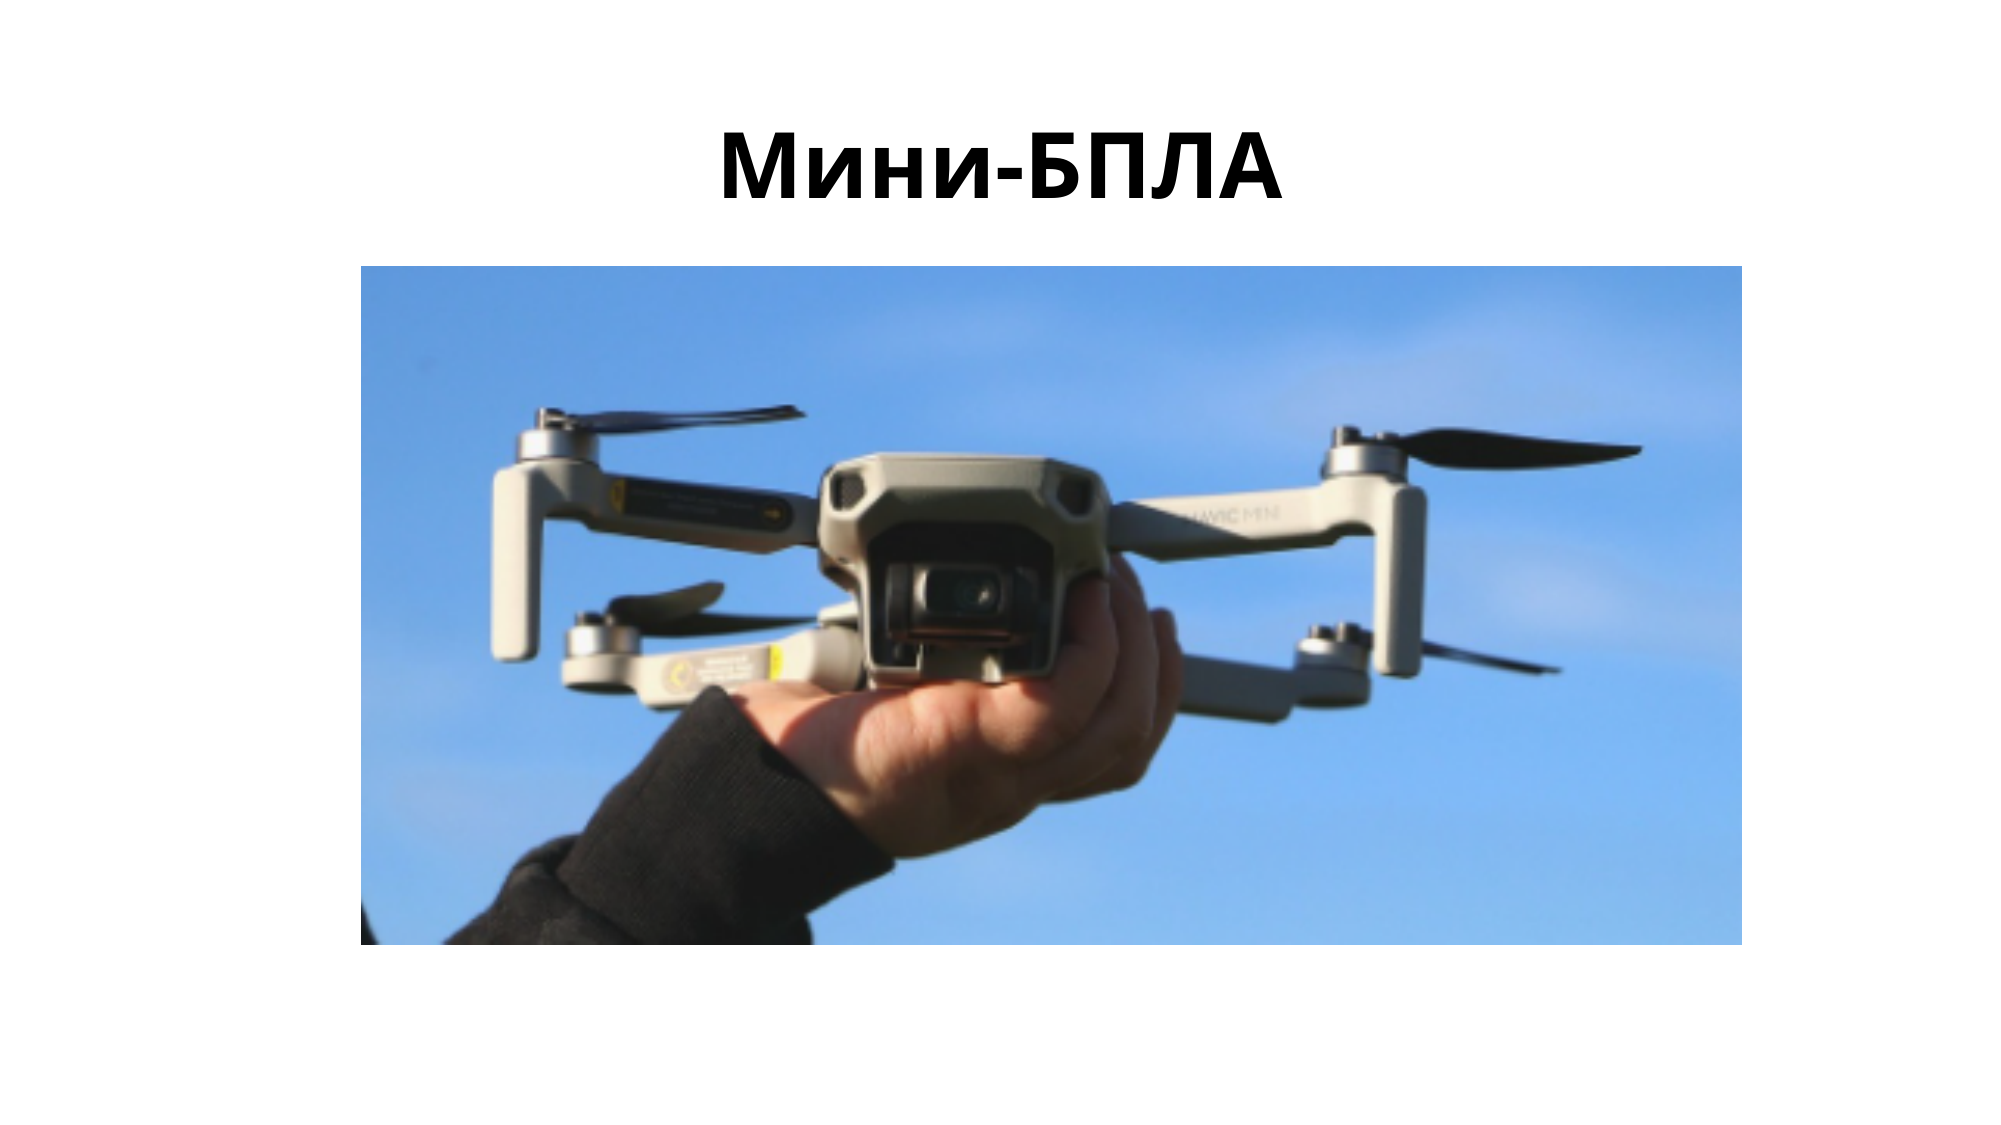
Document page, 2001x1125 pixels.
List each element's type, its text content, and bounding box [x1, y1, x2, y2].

title Мини-БПЛА [137, 59, 1863, 278]
picture [361, 266, 1742, 945]
